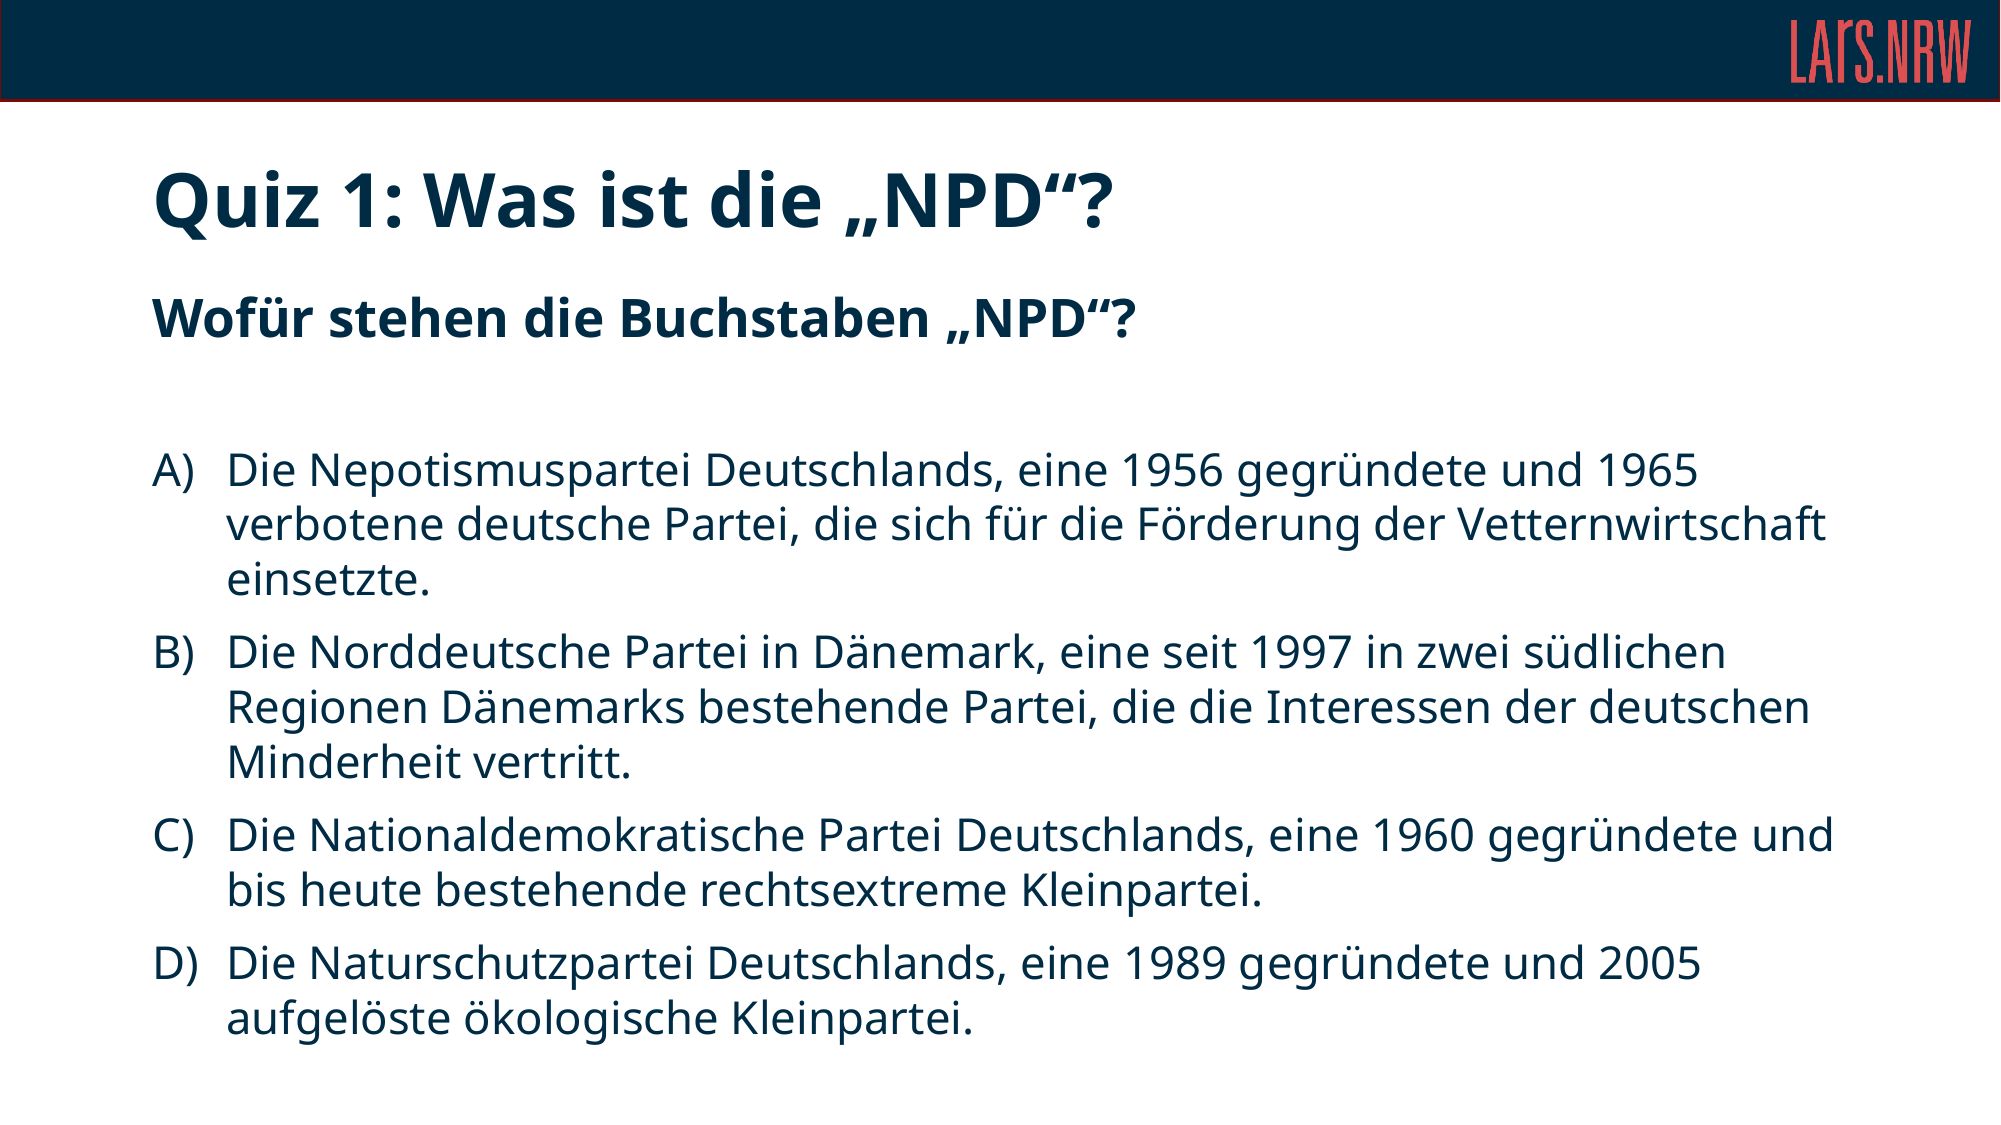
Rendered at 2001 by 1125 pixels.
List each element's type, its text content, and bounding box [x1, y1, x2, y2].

title Quiz 1: Was ist die „NPD“? [137, 128, 1863, 278]
list Wofür stehen die Buchstaben „NPD“? Die Nepotismuspartei Deutschlands, eine 1956 gegründete und 1965 verbotene deutsche Partei, die sich für die Förderung der Vetternwirtschaft einsetzte. Die Norddeutsche Partei in Dänemark, eine seit 1997 in zwei südlichen Regionen Dänemarks bestehende Partei, die die Interessen der deutschen Minderheit vertritt. Die Nationaldemokratische Partei Deutschlands, eine 1960 gegründete und bis heute bestehende rechtsextreme Kleinpartei. Die Naturschutzpartei Deutschlands, eine 1989 gegründete und 2005 aufgelöste ökologische Kleinpartei. [137, 278, 1863, 1055]
picture [1773, 6, 1977, 99]
